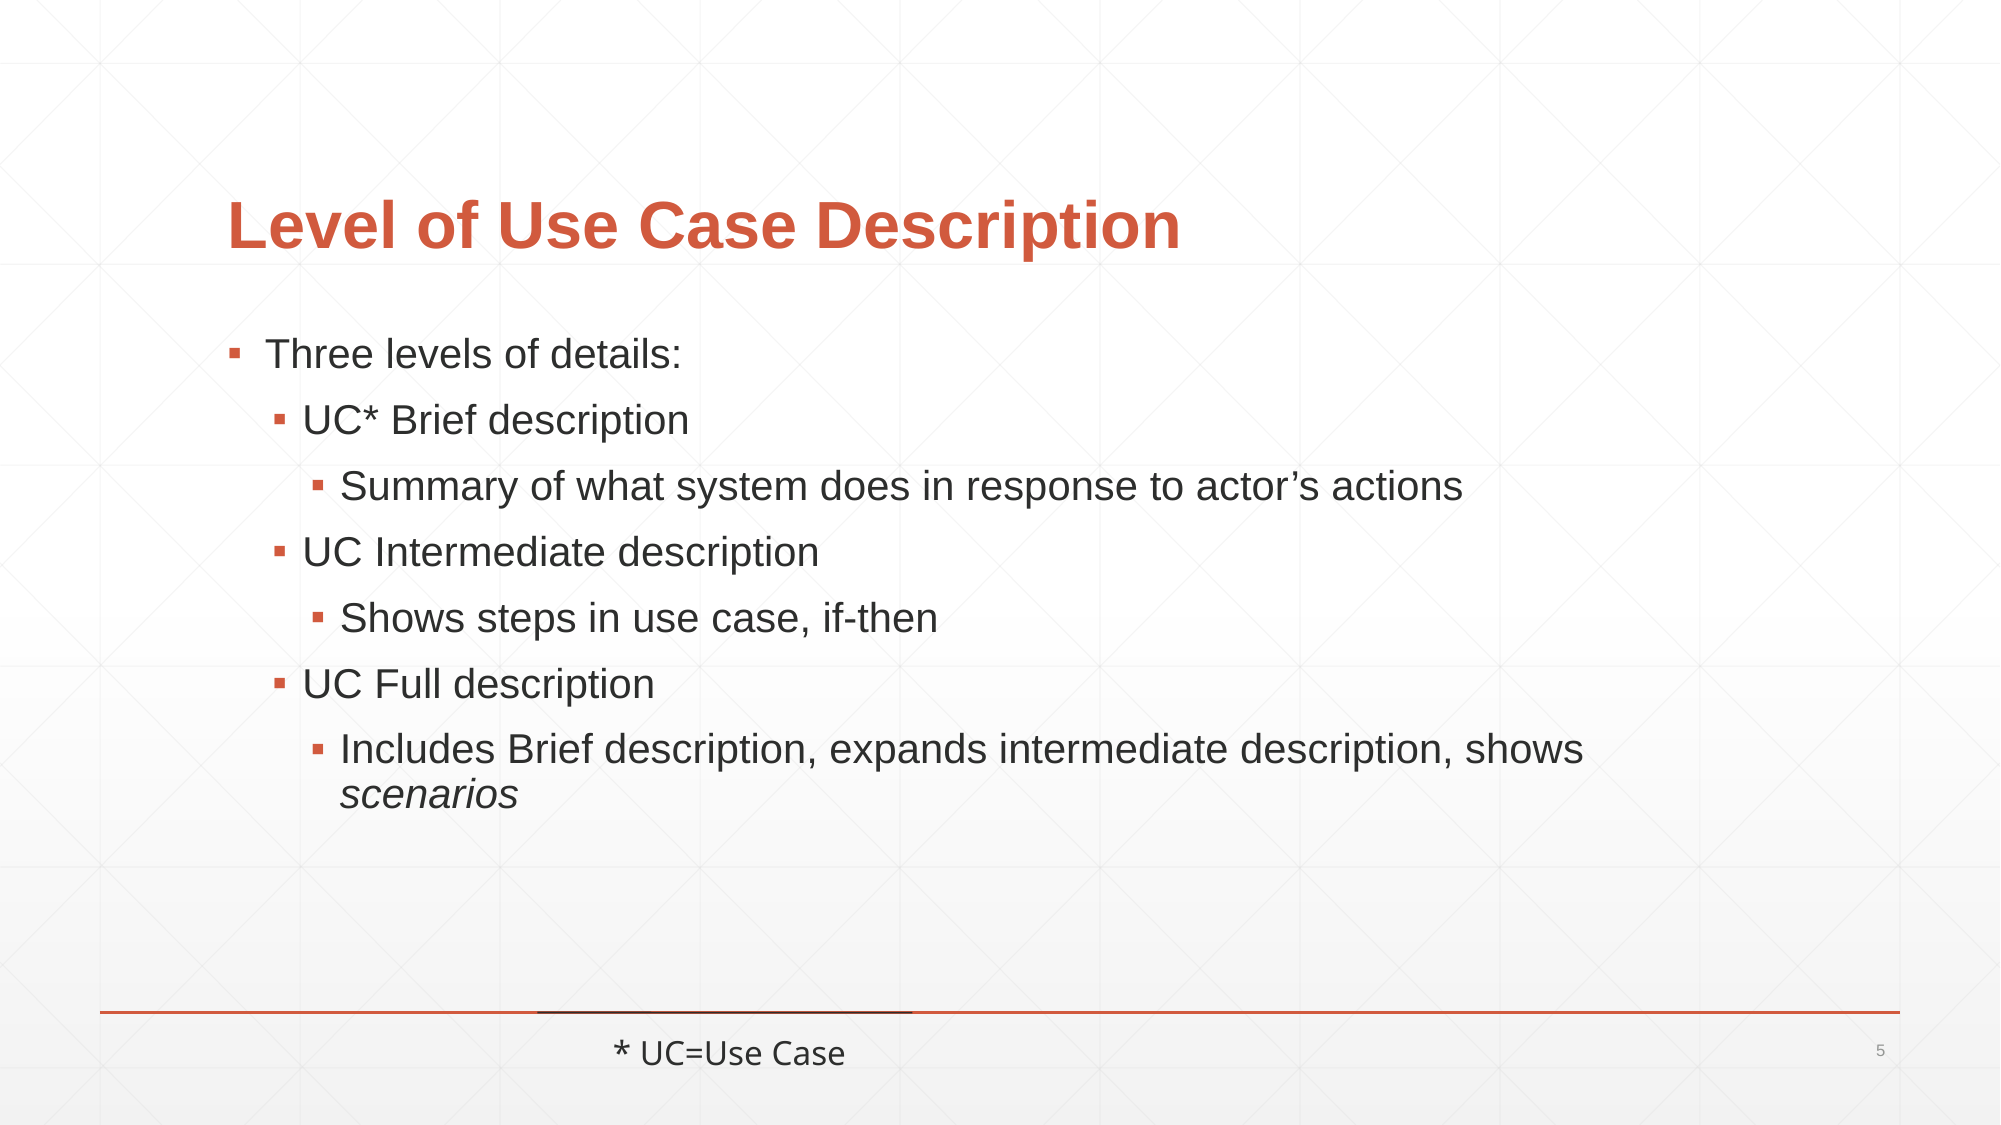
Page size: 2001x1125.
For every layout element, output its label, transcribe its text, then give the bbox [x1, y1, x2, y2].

slide_number 5 [1749, 1031, 1901, 1069]
title Level of Use Case Description [212, 82, 1788, 271]
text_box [537, 1012, 913, 1081]
list Three levels of details: UC* Brief description Summary of what system does in response to actor’s actions UC Intermediate description Shows steps in use case, if-then UC Full description Includes Brief description, expands intermediate description, shows scenarios [212, 324, 1788, 950]
